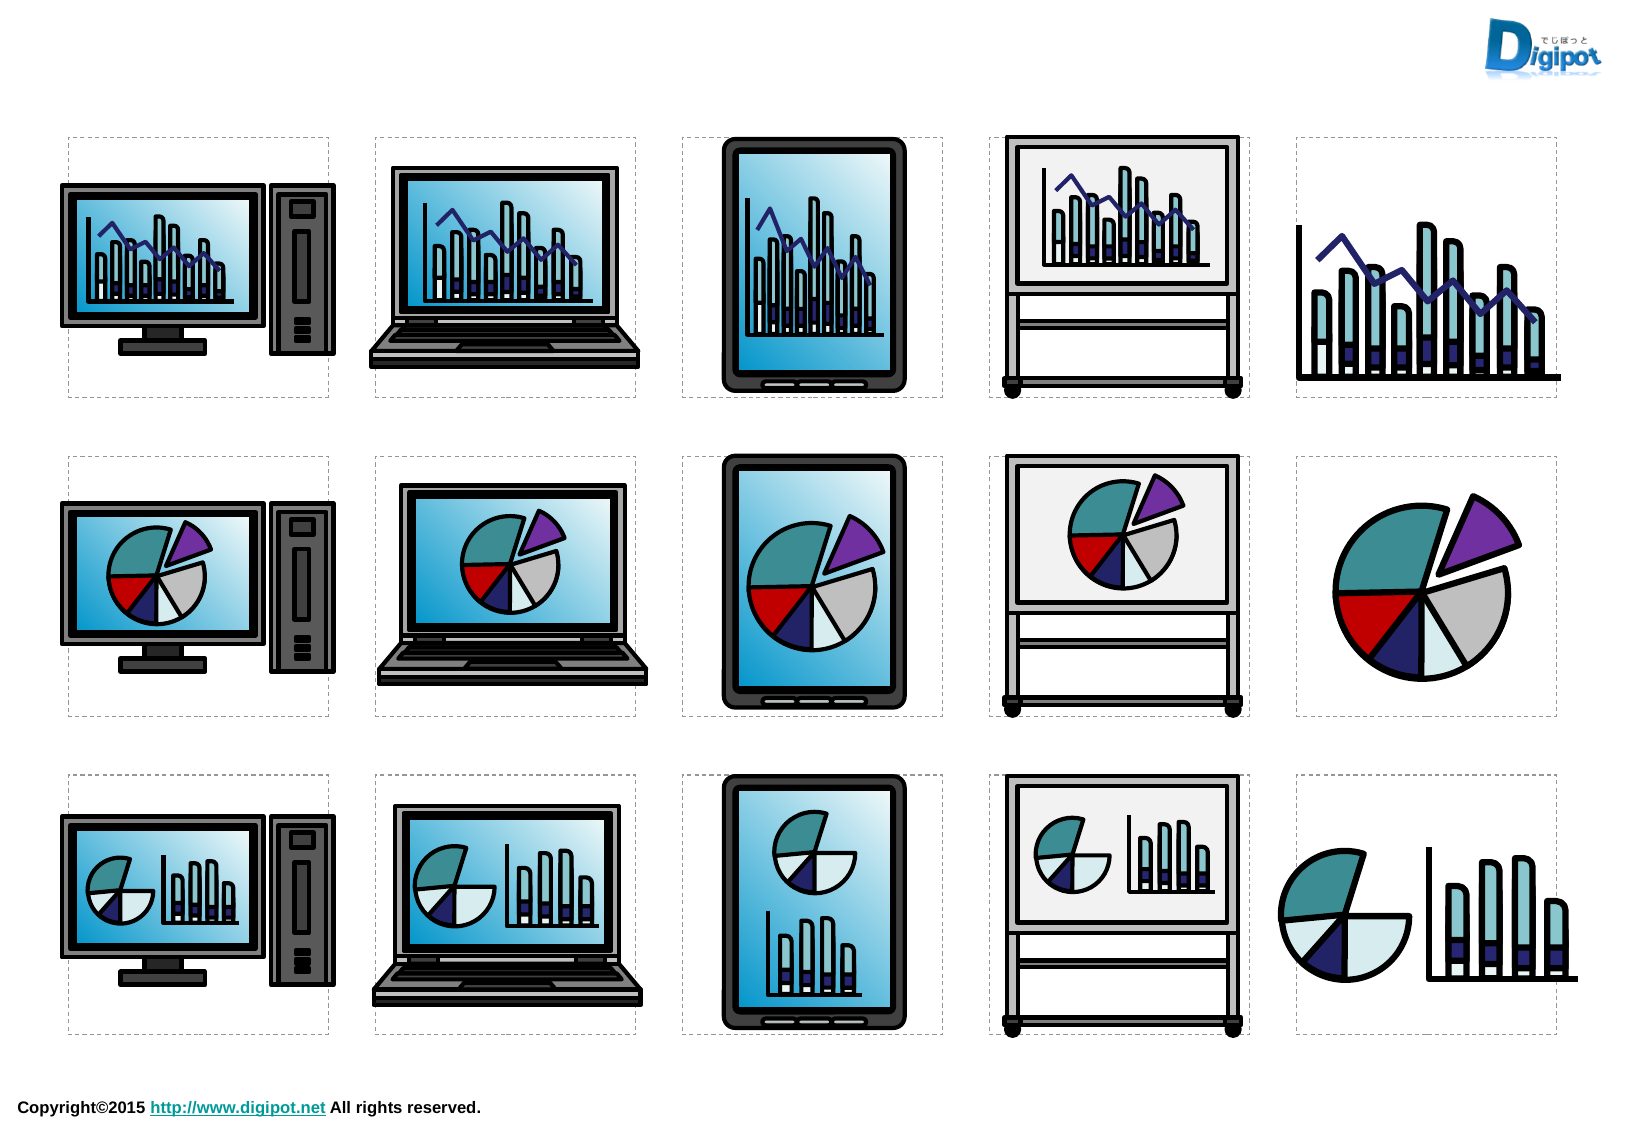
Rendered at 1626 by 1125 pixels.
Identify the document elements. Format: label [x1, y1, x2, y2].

text_box [371, 167, 639, 367]
text_box [61, 816, 334, 986]
text_box [1335, 488, 1525, 680]
text_box [379, 485, 647, 685]
text_box [61, 185, 334, 354]
text_box [1280, 846, 1578, 981]
text_box [723, 775, 905, 1029]
text_box [61, 503, 334, 672]
text_box [373, 806, 641, 1006]
text_box [723, 455, 905, 708]
picture [1485, 18, 1602, 82]
text_box [1298, 224, 1562, 378]
text_box [1004, 455, 1242, 716]
text_box [1004, 775, 1242, 1037]
text_box [723, 138, 905, 392]
text_box [1004, 136, 1242, 397]
